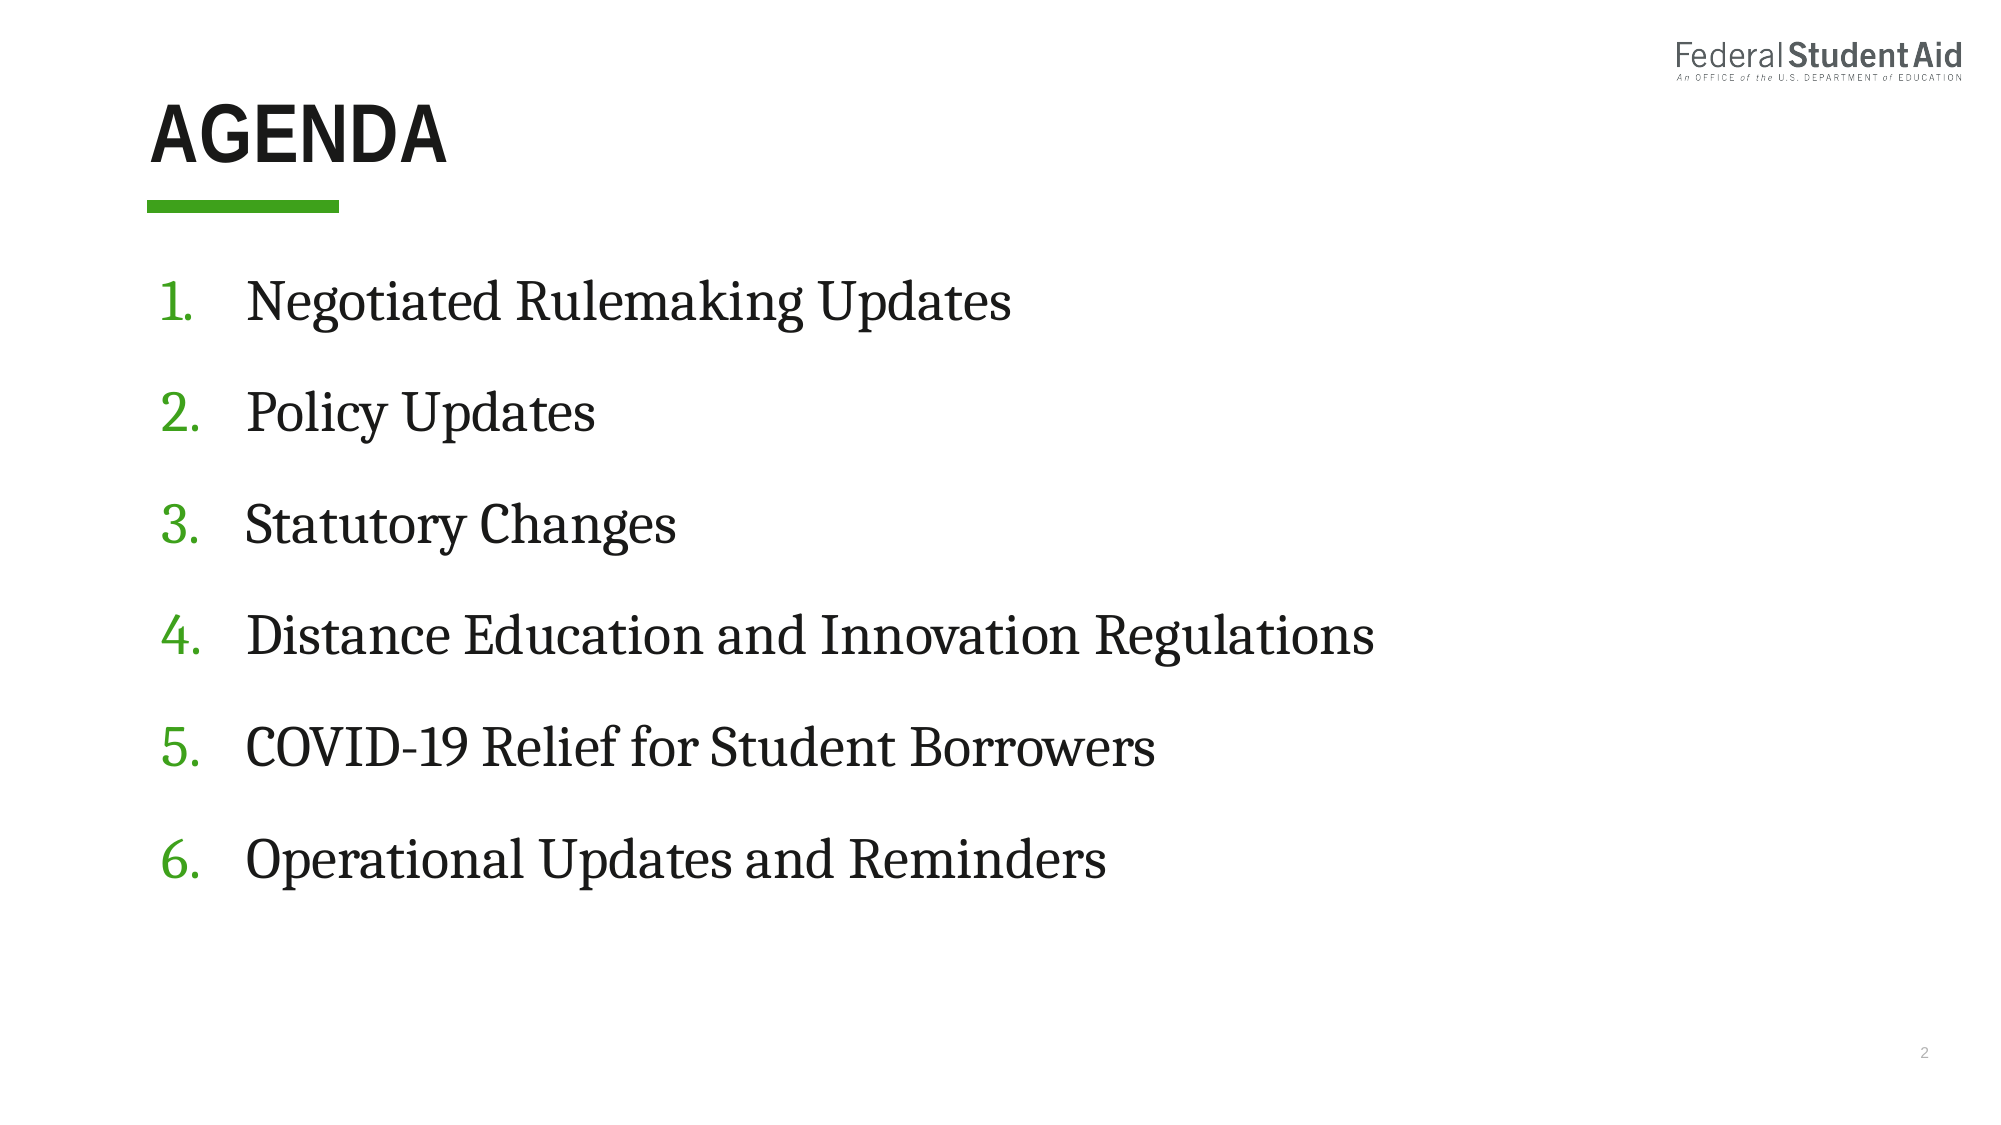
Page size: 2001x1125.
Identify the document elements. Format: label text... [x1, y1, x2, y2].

slide_number 2 [1920, 1042, 1986, 1094]
picture [1651, 16, 1986, 106]
text_box Negotiated Rulemaking Updates Policy Updates Statutory Changes Distance Education and Innovation Regulations COVID-19 Relief for Student Borrowers Operational Updates and Reminders [147, 254, 1826, 1043]
title Agenda [149, 57, 1606, 189]
